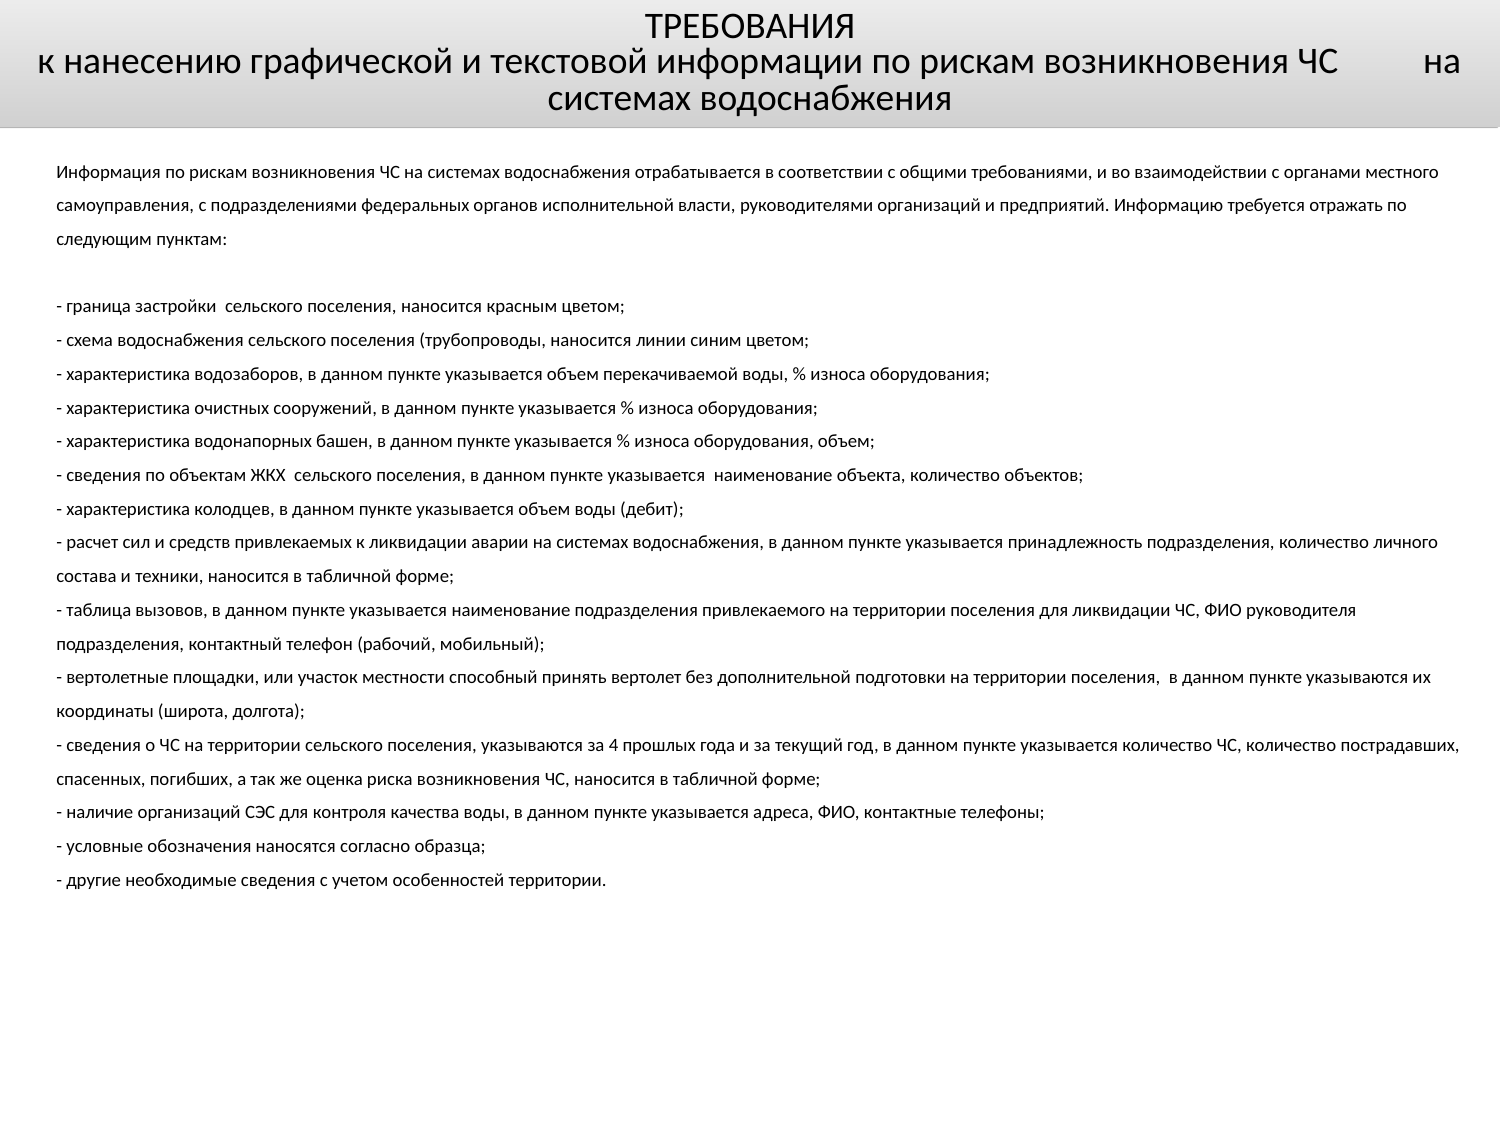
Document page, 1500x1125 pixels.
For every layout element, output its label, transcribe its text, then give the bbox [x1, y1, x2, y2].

text_box Информация по рискам возникновения ЧС на системах водоснабжения отрабатывается в соответствии с общими требованиями, и во взаимодействии с органами местного самоуправления, с подразделениями федеральных органов исполнительной власти, руководителями организаций и предприятий. Информацию требуется отражать по следующим пунктам: - граница застройки сельского поселения, наносится красным цветом; - схема водоснабжения сельского поселения (трубопроводы, наносится линии синим цветом; - характеристика водозаборов, в данном пункте указывается объем перекачиваемой воды, % износа оборудования; - характеристика очистных сооружений, в данном пункте указывается % износа оборудования; - характеристика водонапорных башен, в данном пункте указывается % износа оборудования, объем; - сведения по объектам ЖКХ сельского поселения, в данном пункте указывается наименование объекта, количество объектов; - характеристика колодцев, в данном пункте указывается объем воды (дебит); - расчет сил и средств привлекаемых к ликвидации аварии на системах водоснабжения, в данном пункте указывается принадлежность подразделения, количество личного состава и техники, наносится в табличной форме; - таблица вызовов, в данном пункте указывается наименование подразделения привлекаемого на территории поселения для ликвидации ЧС, ФИО руководителя подразделения, контактный телефон (рабочий, мобильный); - вертолетные площадки, или участок местности способный принять вертолет без дополнительной подготовки на территории поселения, в данном пункте указываются их координаты (широта, долгота); - сведения о ЧС на территории сельского поселения, указываются за 4 прошлых года и за текущий год, в данном пункте указывается количество ЧС, количество пострадавших, спасенных, погибших, а так же оценка риска возникновения ЧС, наносится в табличной форме; - наличие организаций СЭС для контроля качества воды, в данном пункте указывается адреса, ФИО, контактные телефоны; - условные обозначения наносятся согласно образца; - другие необходимые сведения с учетом особенностей территории. [41, 140, 1500, 898]
text_box ТРЕБОВАНИЯ к нанесению графической и текстовой информации по рискам возникновения ЧС на системах водоснабжения [0, 0, 1500, 127]
